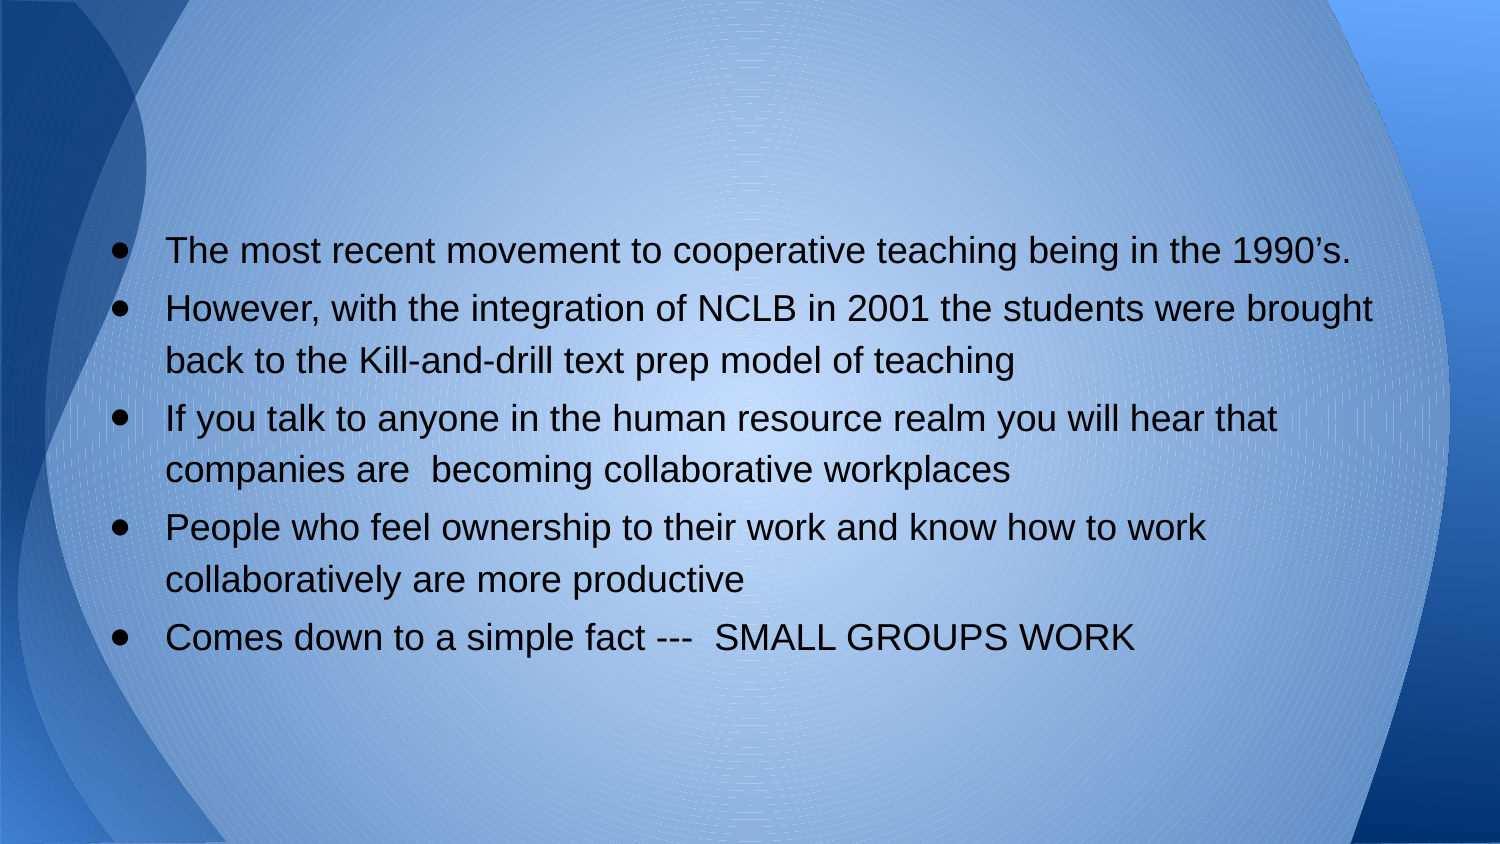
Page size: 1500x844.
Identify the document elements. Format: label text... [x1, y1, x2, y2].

list The most recent movement to cooperative teaching being in the 1990’s. However, with the integration of NCLB in 2001 the students were brought back to the Kill-and-drill text prep model of teaching If you talk to anyone in the human resource realm you will hear that companies are becoming collaborative workplaces People who feel ownership to their work and know how to work collaboratively are more productive Comes down to a simple fact --- SMALL GROUPS WORK [75, 204, 1425, 800]
